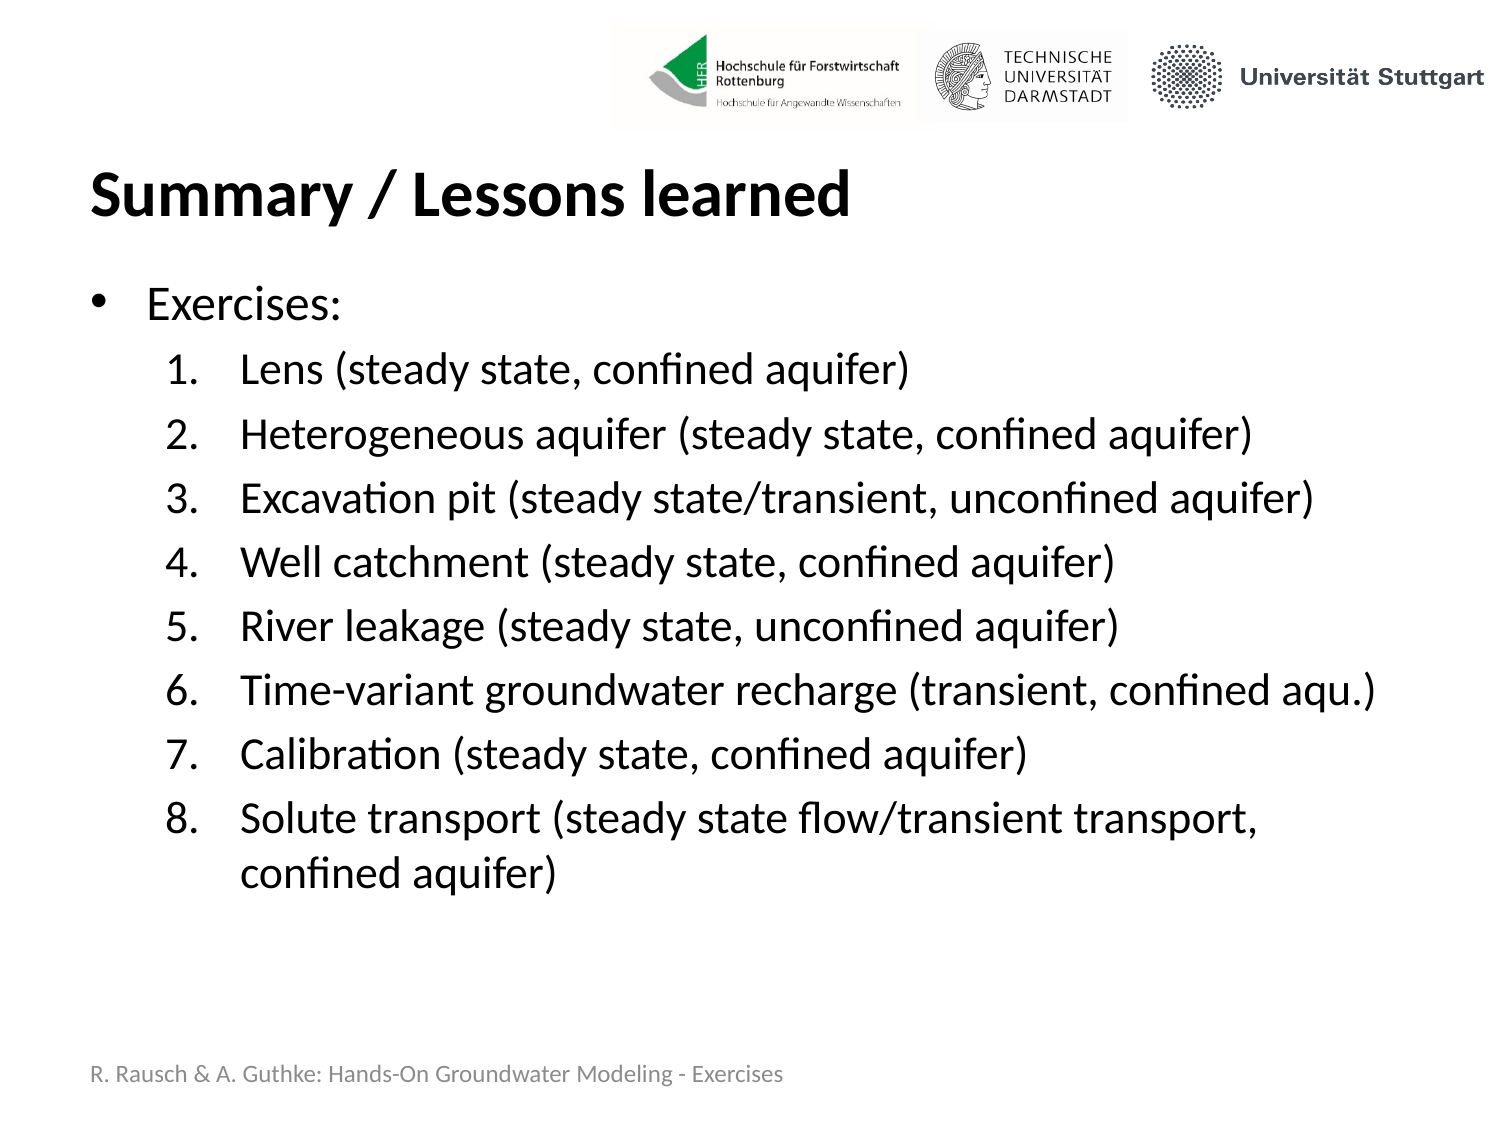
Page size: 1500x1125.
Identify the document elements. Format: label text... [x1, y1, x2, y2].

slide_number R. Rausch & A. Guthke: Hands-On Groundwater Modeling - Exercises [75, 1042, 916, 1103]
picture [611, 22, 1129, 131]
list Exercises: Lens (steady state, confined aquifer) Heterogeneous aquifer (steady state, confined aquifer) Excavation pit (steady state/transient, unconfined aquifer) Well catchment (steady state, confined aquifer) River leakage (steady state, unconfined aquifer) Time-variant groundwater recharge (transient, confined aqu.) Calibration (steady state, confined aquifer) Solute transport (steady state flow/transient transport, confined aquifer) [75, 262, 1425, 1005]
title Summary / Lessons learned [75, 136, 1425, 244]
picture [1151, 44, 1491, 109]
